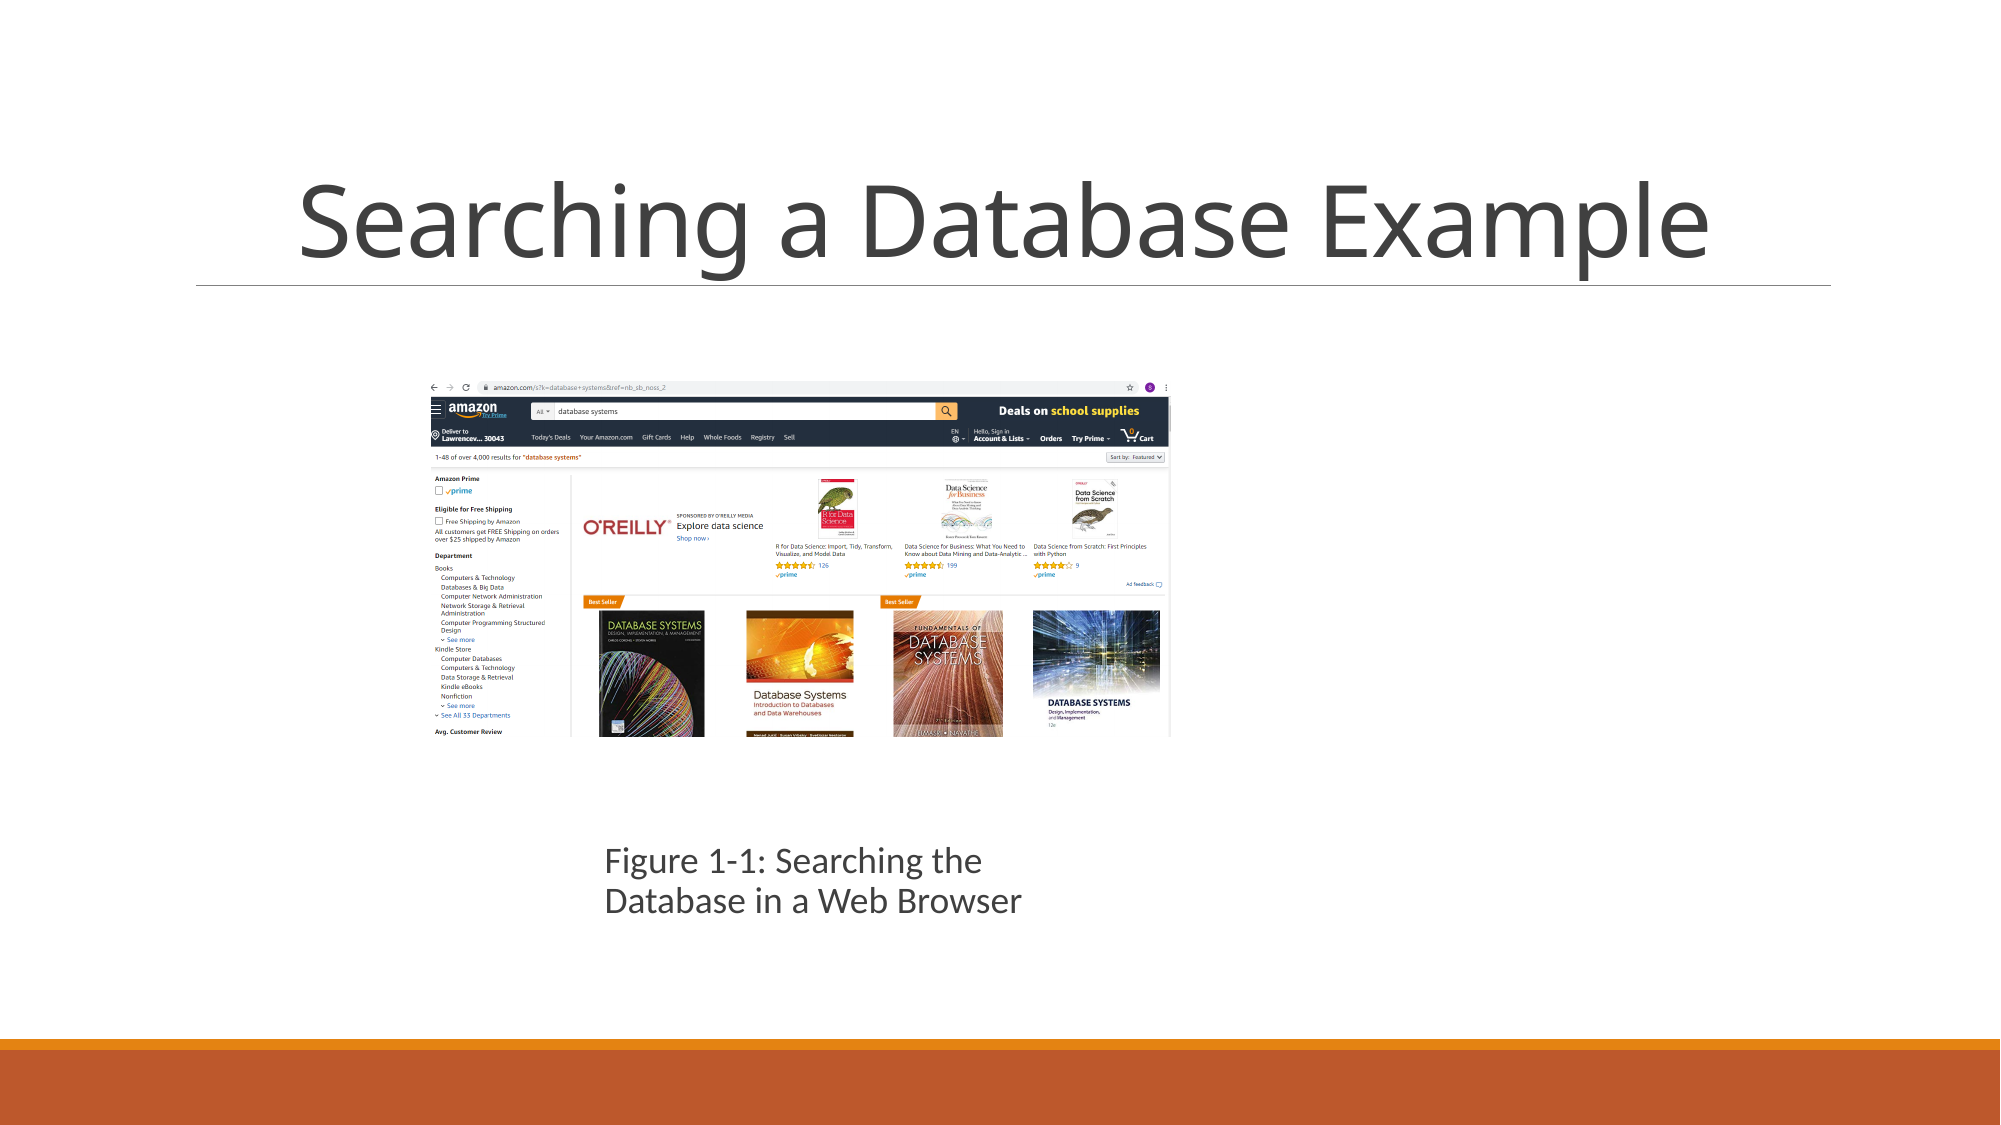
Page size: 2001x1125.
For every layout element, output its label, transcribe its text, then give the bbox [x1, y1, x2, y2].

title Searching a Database Example [180, 47, 1830, 285]
list Figure 1-1: Searching the Database in a Web Browser [604, 833, 1105, 934]
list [430, 381, 1171, 738]
